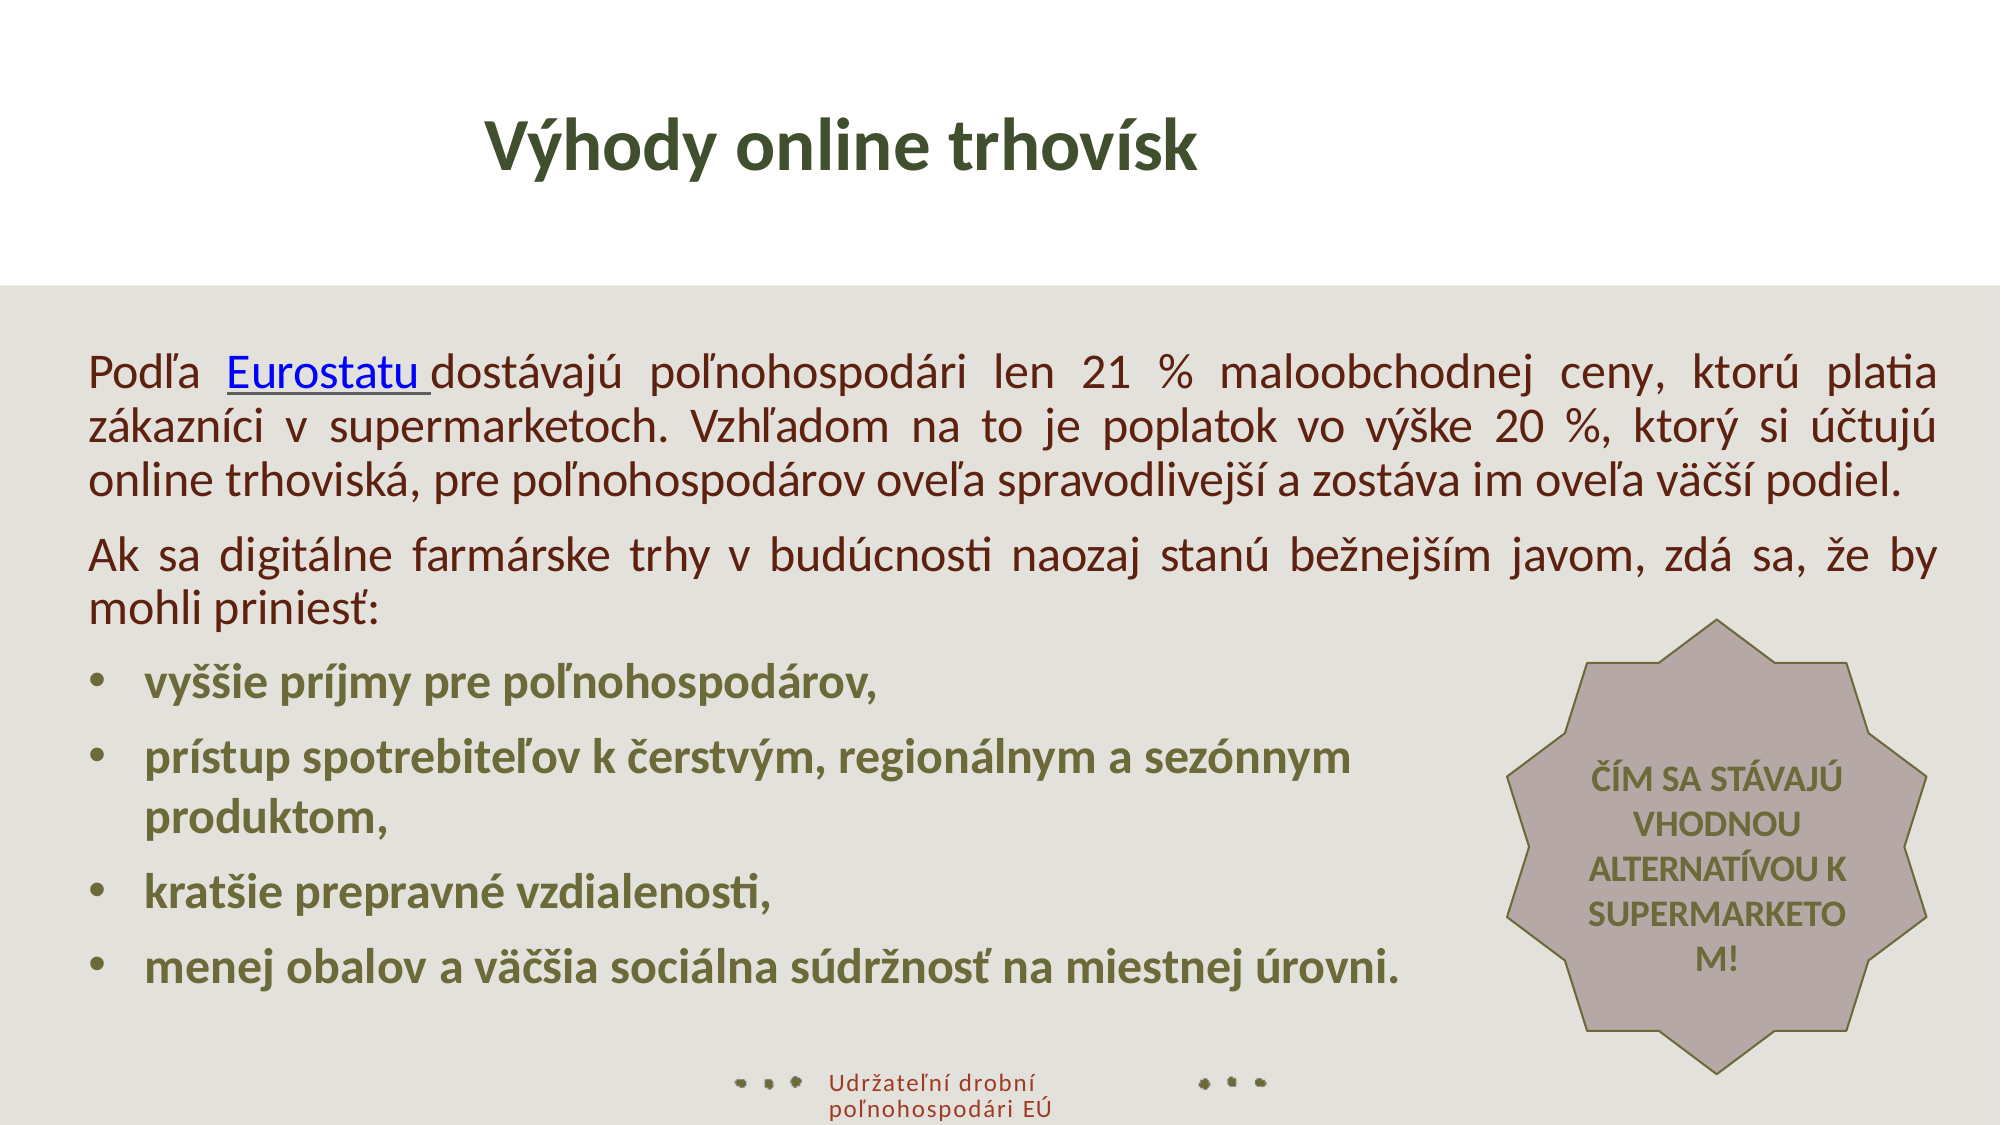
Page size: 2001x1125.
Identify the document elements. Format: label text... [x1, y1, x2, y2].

title Výhody online trhovísk [482, 93, 1485, 284]
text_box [0, 285, 2000, 1125]
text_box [1505, 618, 1928, 1076]
